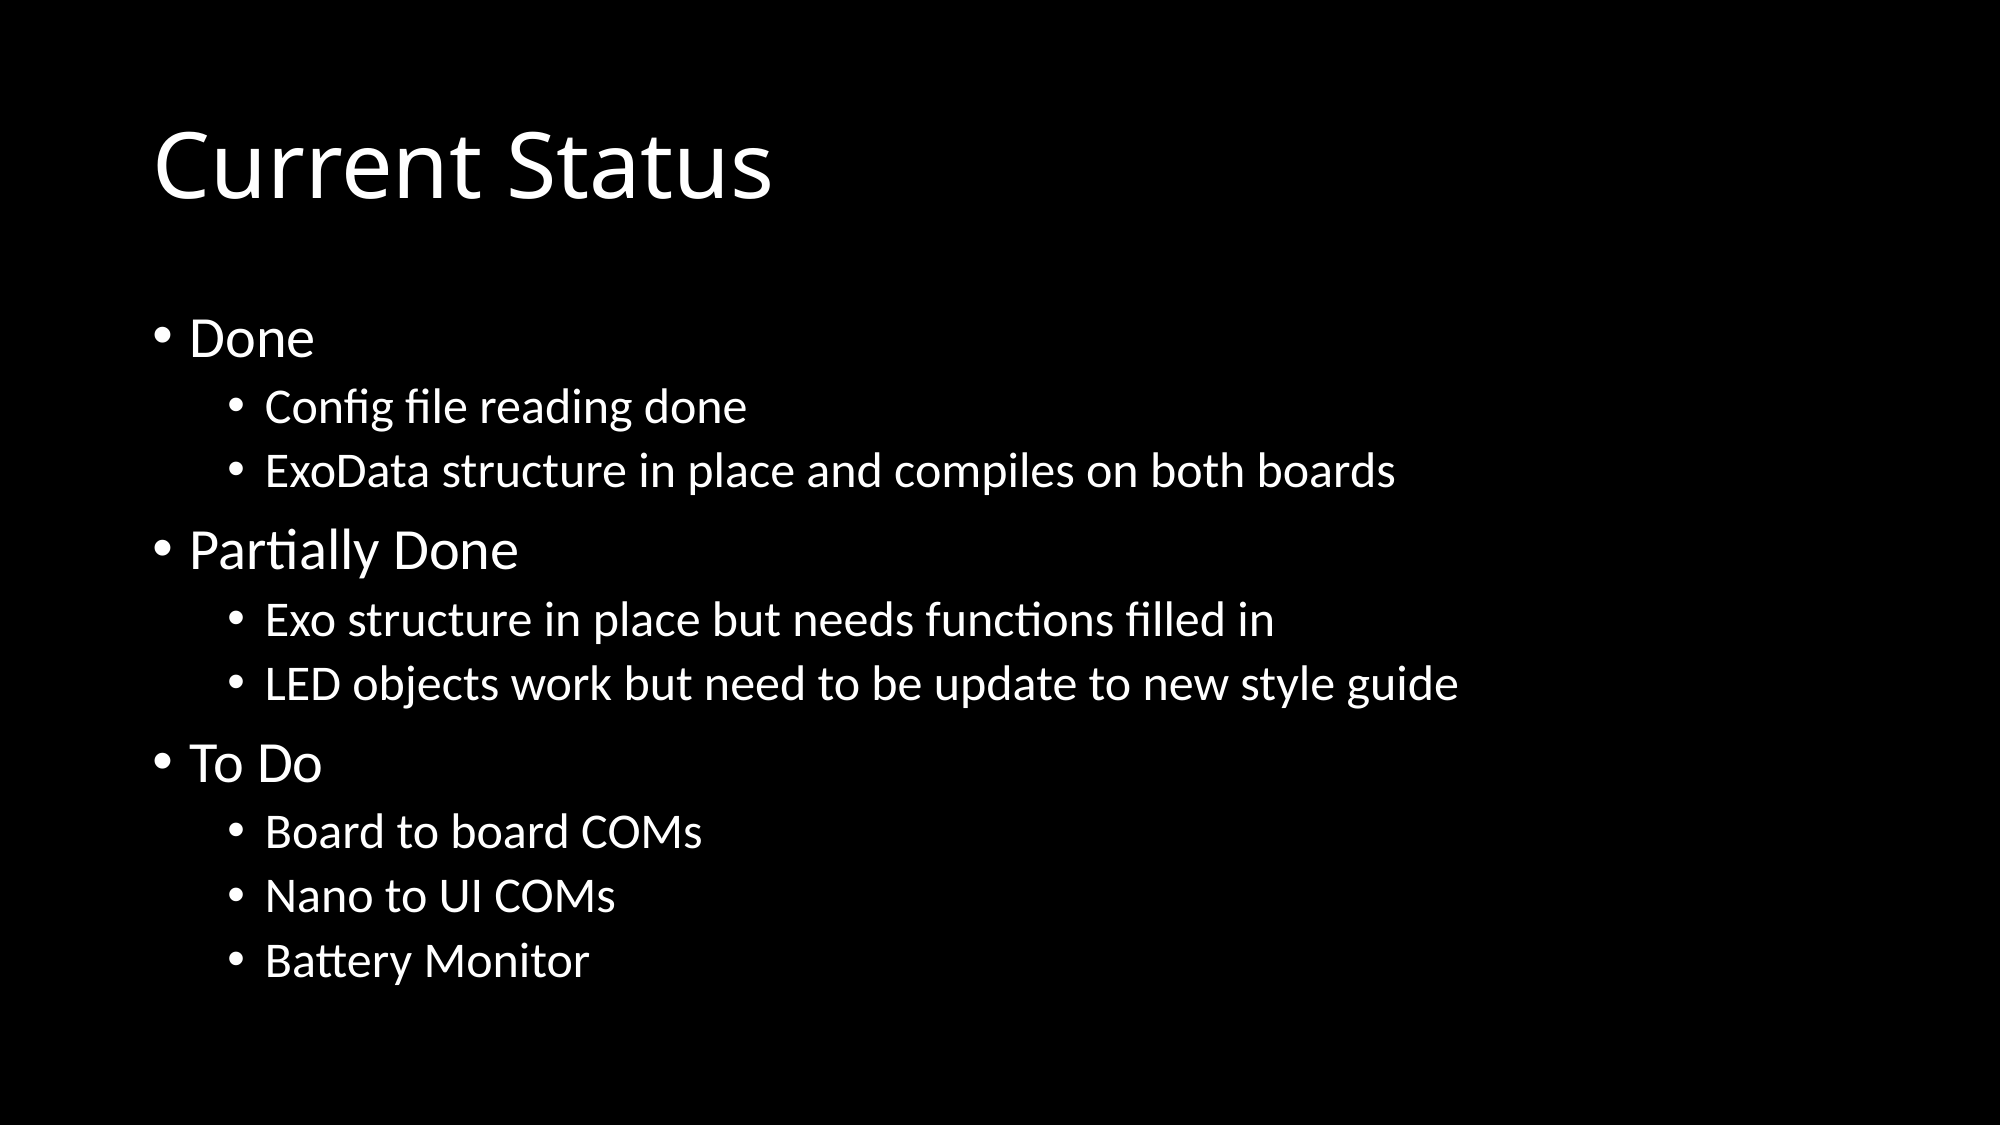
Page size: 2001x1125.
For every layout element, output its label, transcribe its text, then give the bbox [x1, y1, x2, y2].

title Current Status [137, 59, 1863, 278]
list Done Config file reading done ExoData structure in place and compiles on both boards Partially Done Exo structure in place but needs functions filled in LED objects work but need to be update to new style guide To Do Board to board COMs Nano to UI COMs Battery Monitor [137, 299, 1863, 1014]
